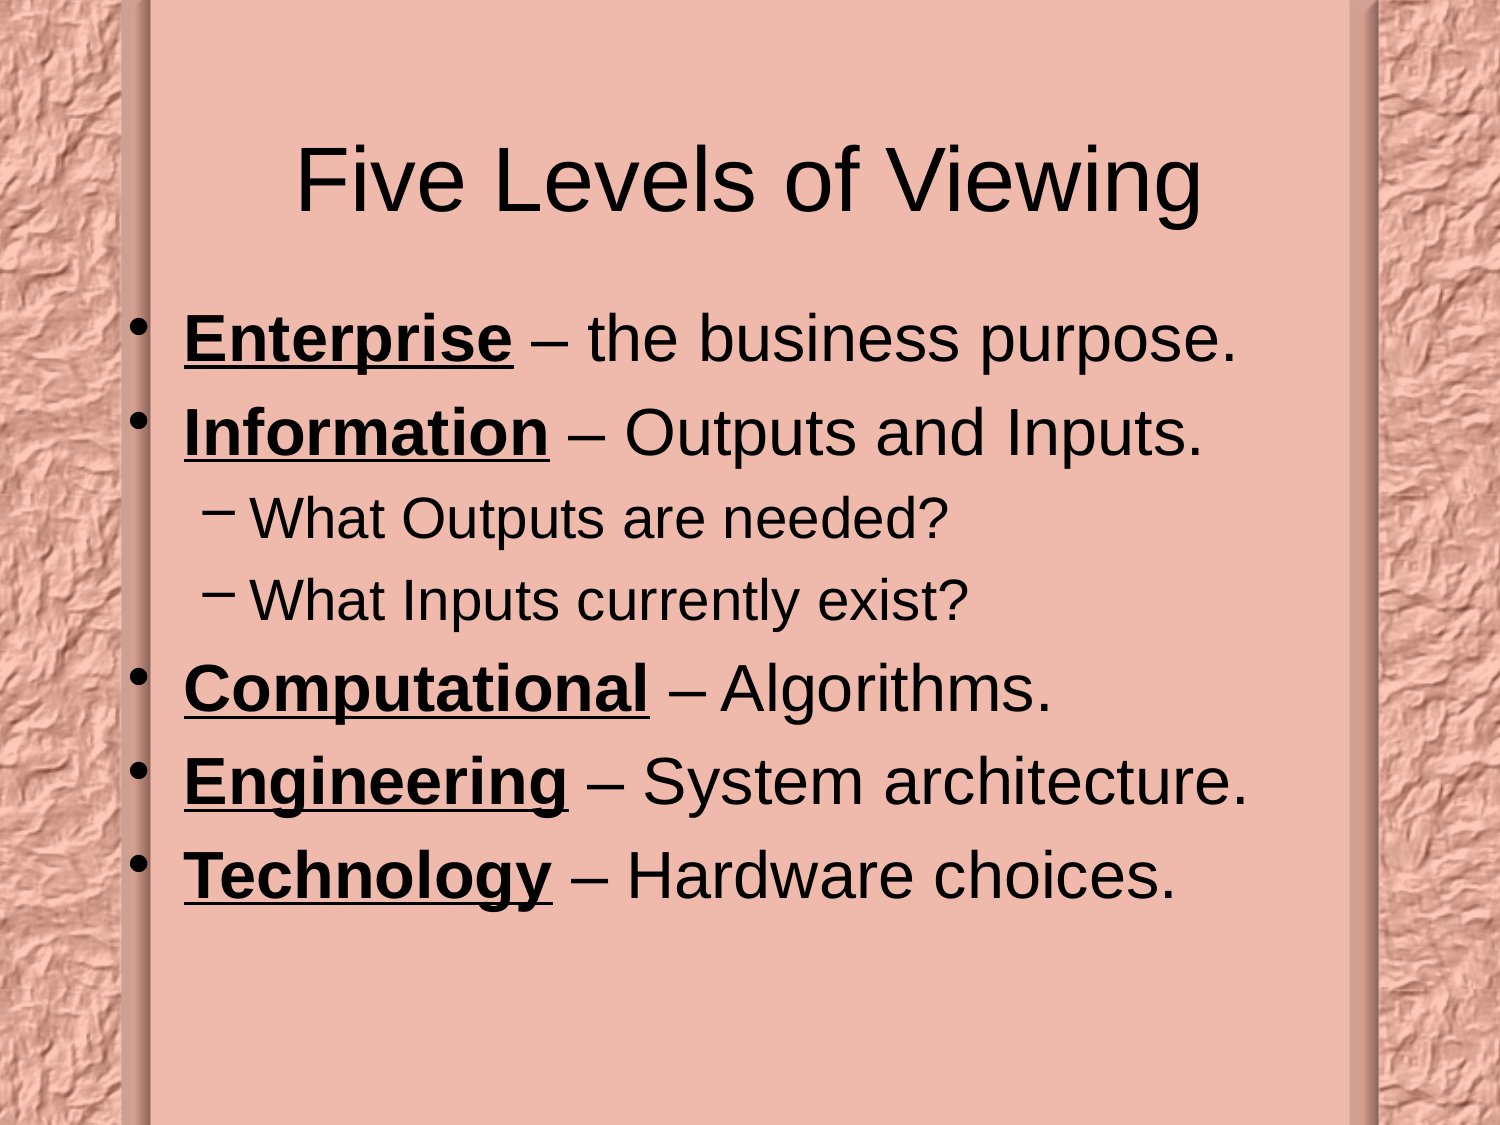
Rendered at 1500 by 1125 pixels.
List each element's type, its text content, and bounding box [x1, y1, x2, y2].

picture [0, 0, 1500, 1125]
title Five Levels of Viewing [112, 87, 1388, 263]
list Enterprise – the business purpose. Information – Outputs and Inputs. What Outputs are needed? What Inputs currently exist? Computational – Algorithms. Engineering – System architecture. Technology – Hardware choices. [112, 287, 1388, 1063]
